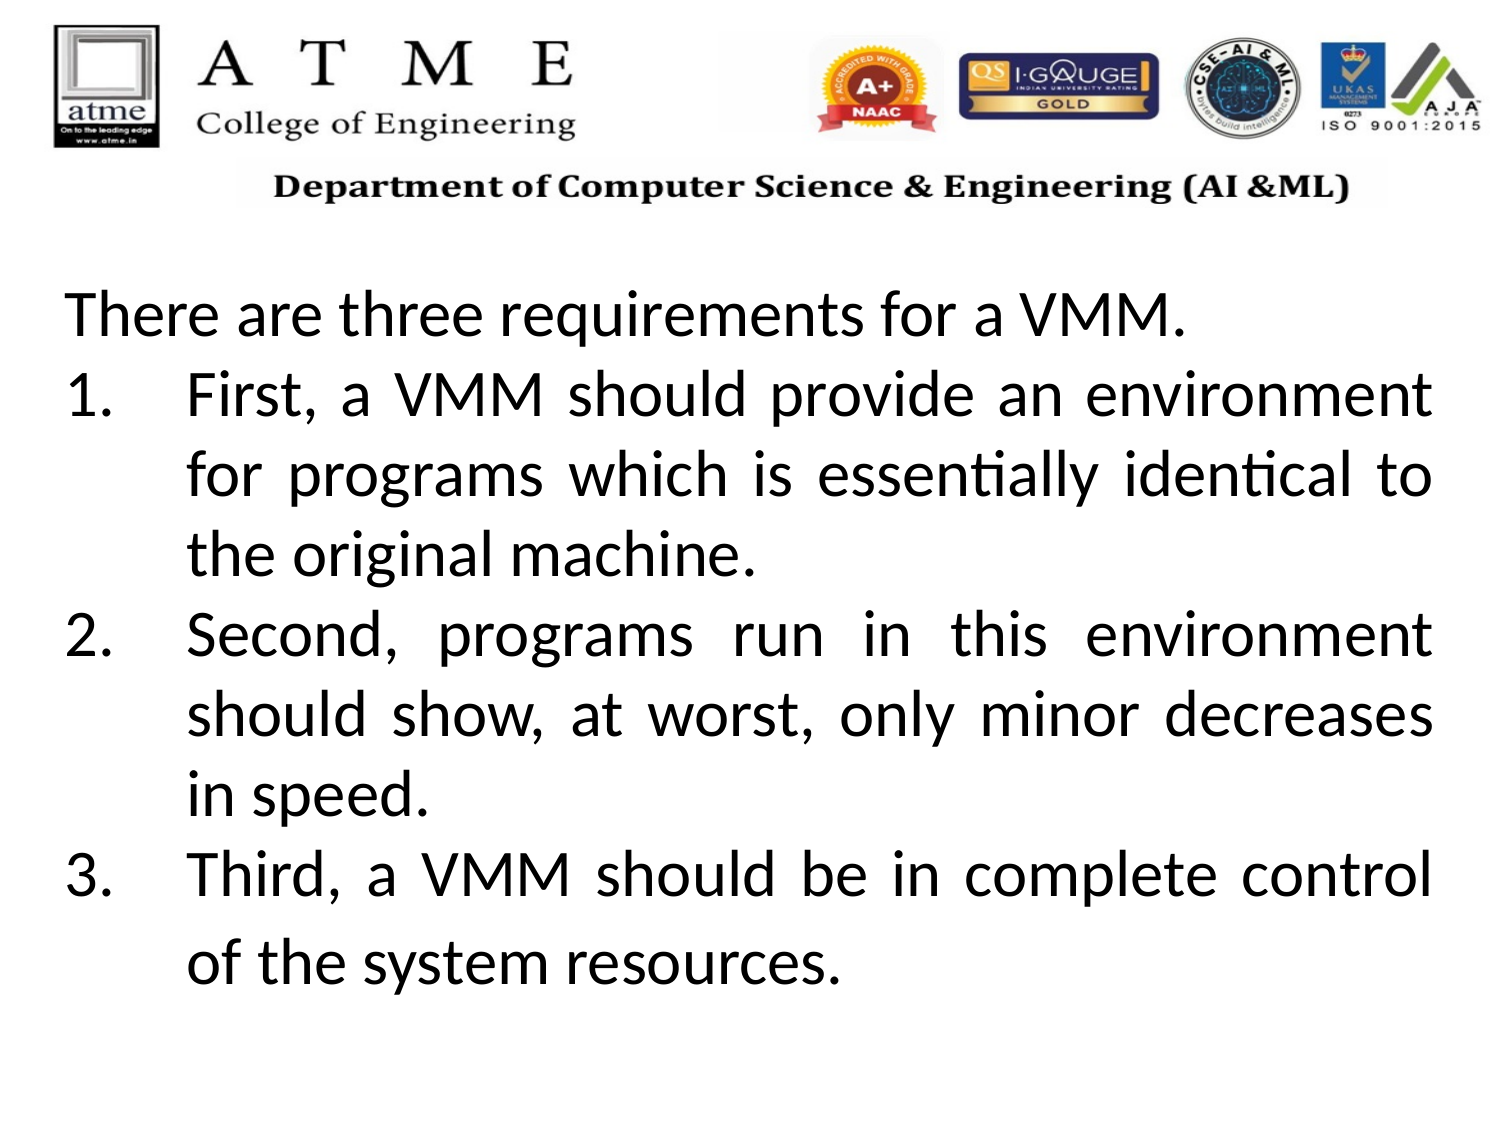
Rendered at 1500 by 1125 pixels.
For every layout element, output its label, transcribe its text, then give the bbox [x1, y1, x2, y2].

picture [24, 0, 1500, 226]
text_box There are three requirements for a VMM. First, a VMM should provide an environment for programs which is essentially identical to the original machine. Second, programs run in this environment should show, at worst, only minor decreases in speed. Third, a VMM should be in complete control of the system resources. [50, 262, 1450, 1007]
